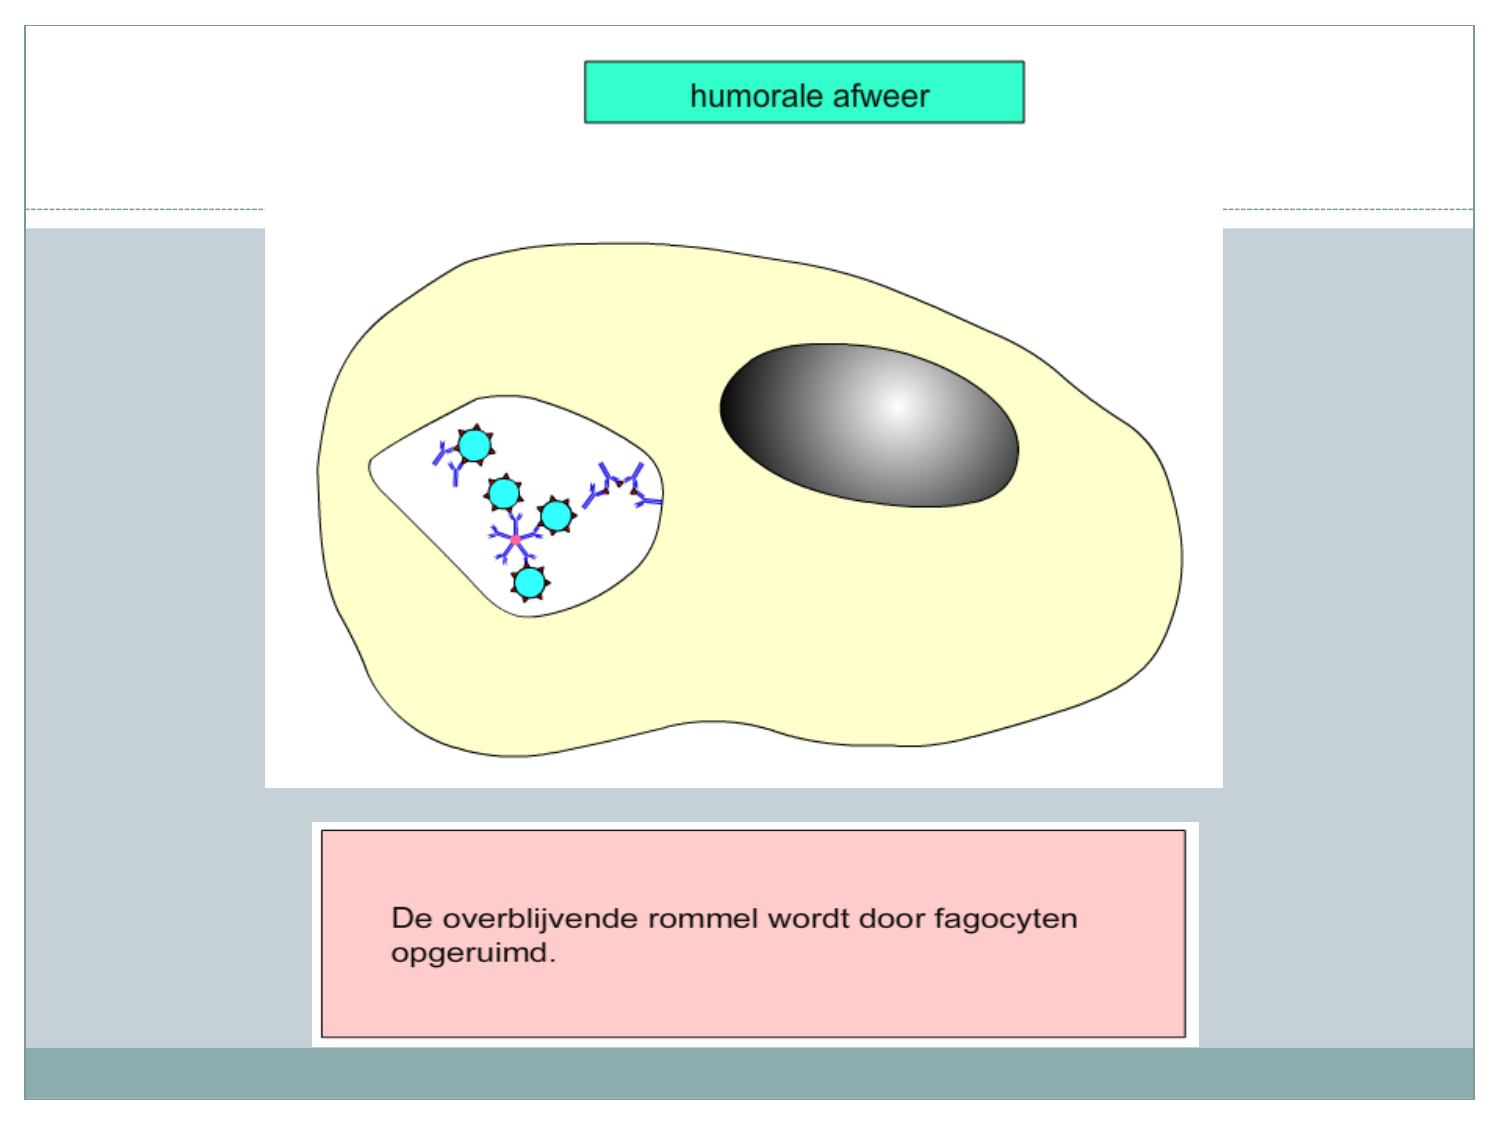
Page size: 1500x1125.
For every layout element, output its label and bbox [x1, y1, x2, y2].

list [265, 54, 1223, 788]
picture [312, 822, 1200, 1047]
